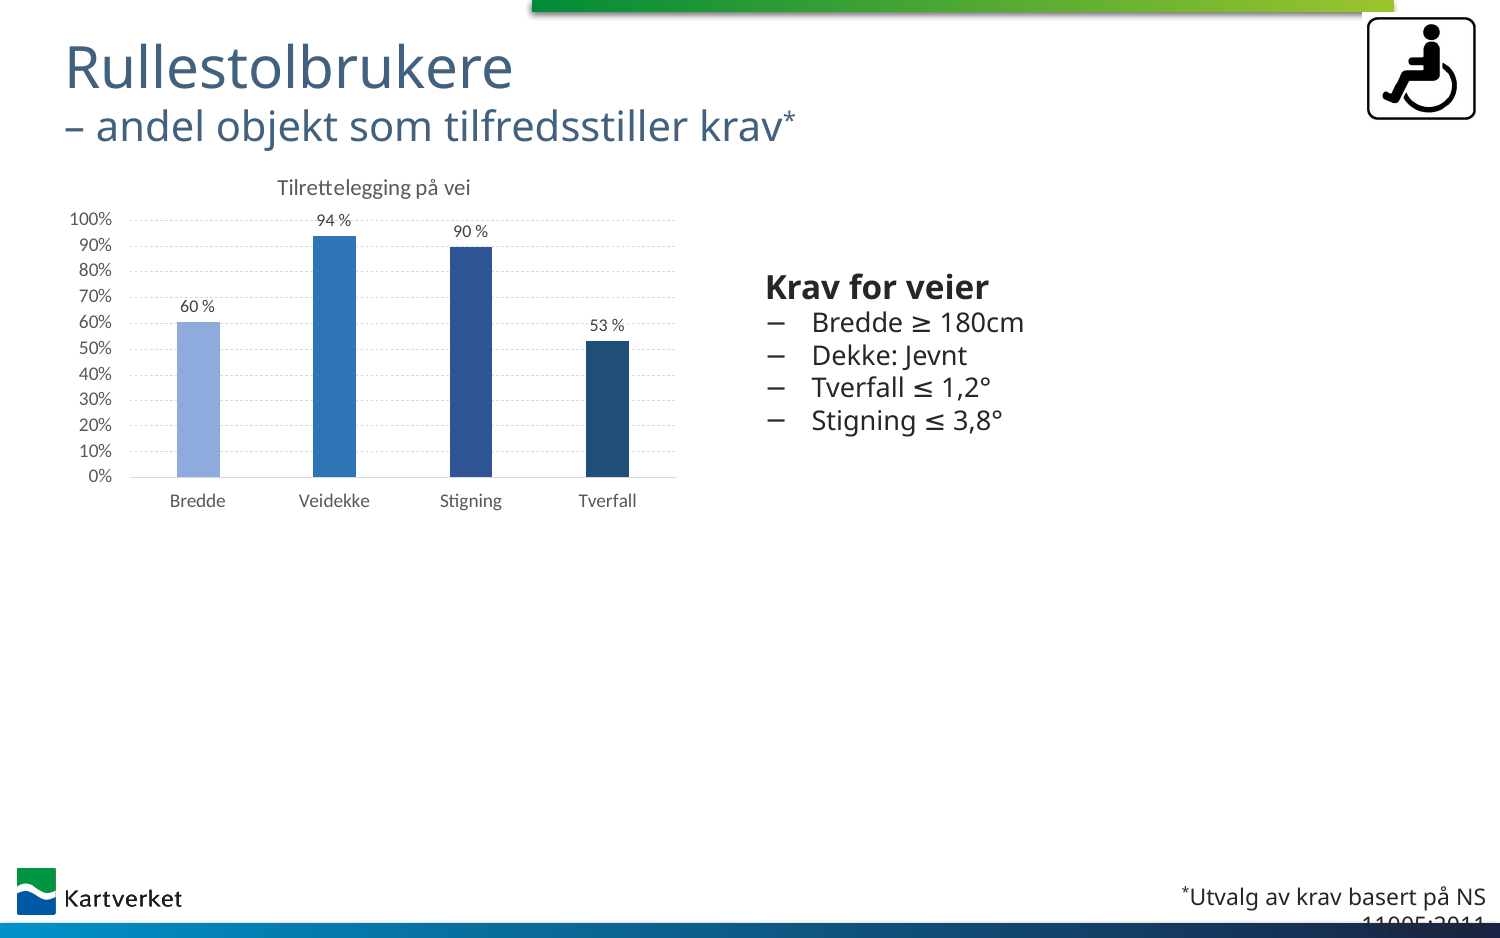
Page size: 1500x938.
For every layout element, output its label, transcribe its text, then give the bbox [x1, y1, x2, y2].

picture [62, 166, 687, 519]
text_box *Utvalg av krav basert på NS 11005:2011 [1068, 873, 1500, 938]
text_box Krav for veier Bredde ≥ 180cm Dekke: Jevnt Tverfall ≤ 1,2° Stigning ≤ 3,8° [750, 258, 1234, 444]
picture [1362, 12, 1481, 126]
text_box Rullestolbrukere – andel objekt som tilfredsstiller krav* [49, 25, 1431, 158]
